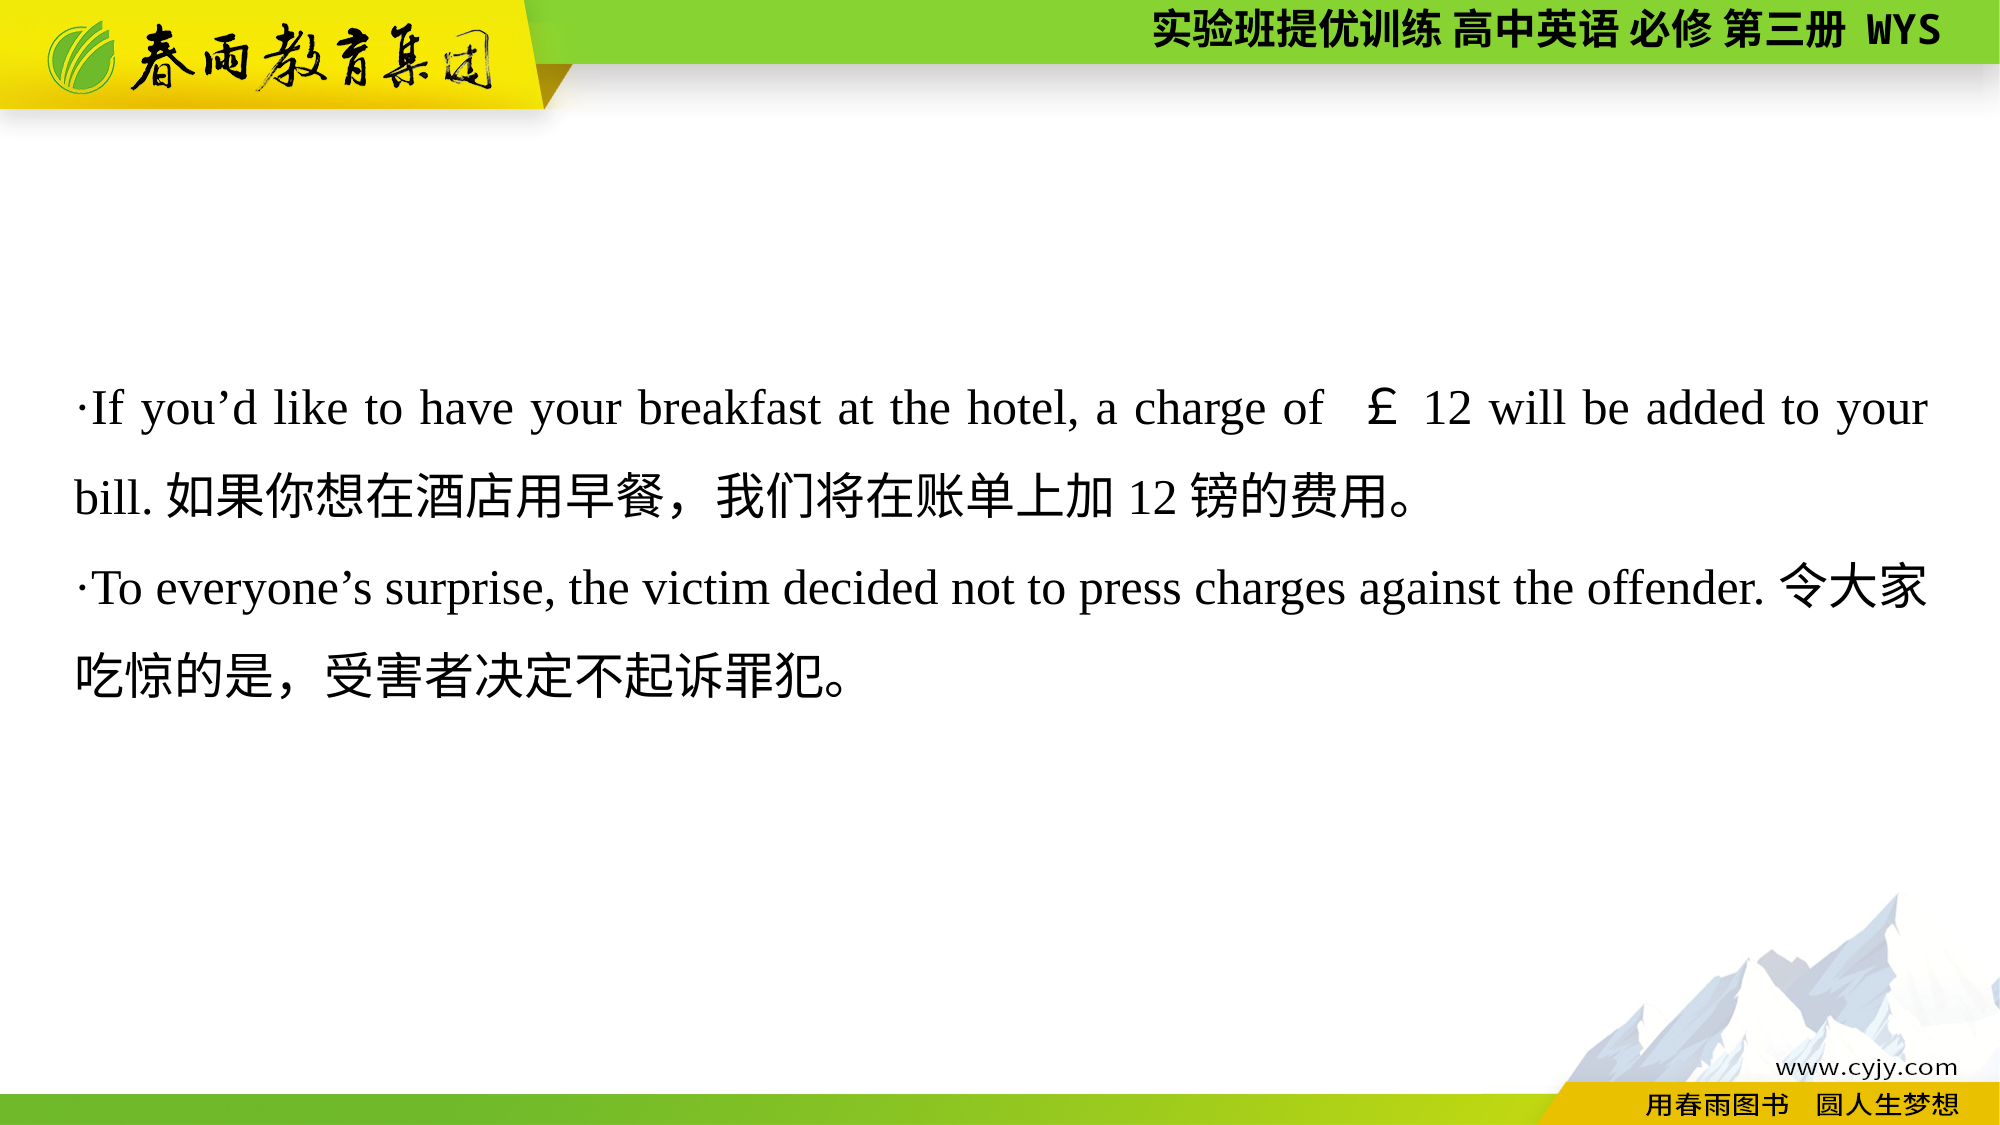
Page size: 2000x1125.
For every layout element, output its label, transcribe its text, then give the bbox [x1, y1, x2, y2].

picture [0, 0, 2000, 1125]
list ·If you’d like to have your breakfast at the hotel, a charge of ￡12 will be added to your bill.如果你想在酒店用早餐，我们将在账单上加12镑的费用。 ·To everyone’s surprise, the victim decided not to press charges against the offender.令大家吃惊的是，受害者决定不起诉罪犯。 [59, 337, 1944, 705]
